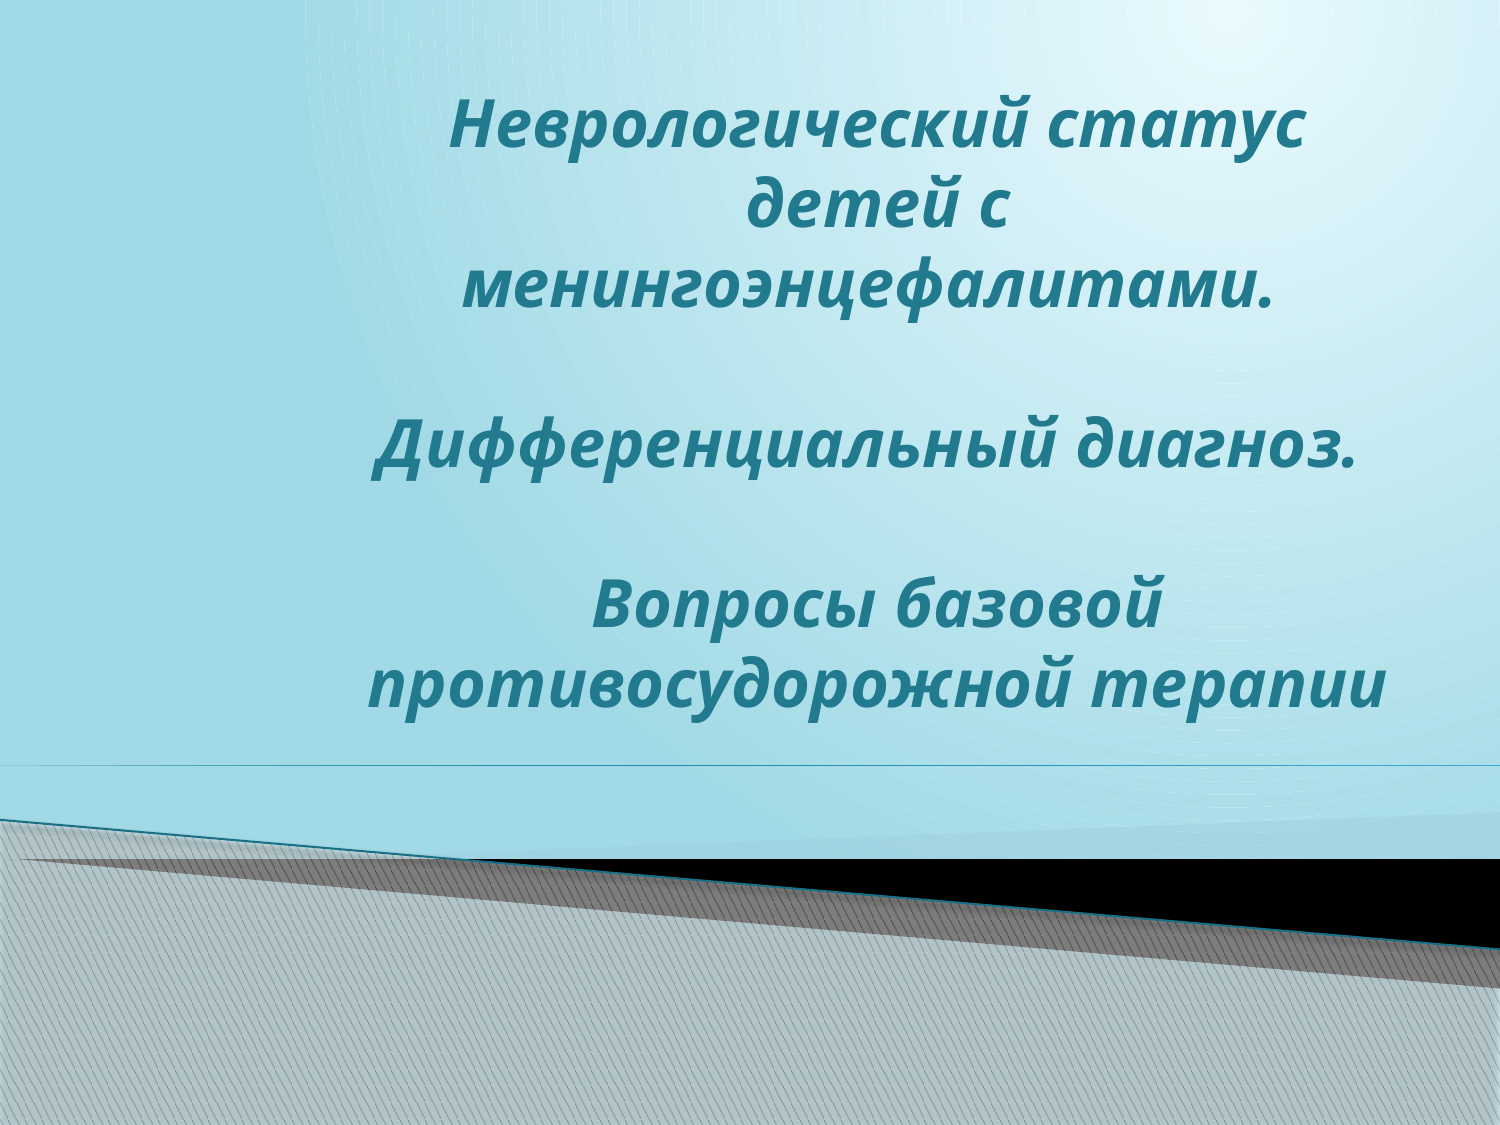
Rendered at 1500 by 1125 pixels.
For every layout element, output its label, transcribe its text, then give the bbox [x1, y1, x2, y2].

title Неврологический статус детей с менингоэнцефалитами. Дифференциальный диагноз. Вопросы базовой противосудорожной терапии [348, 196, 1409, 728]
picture [5, 859, 1500, 989]
